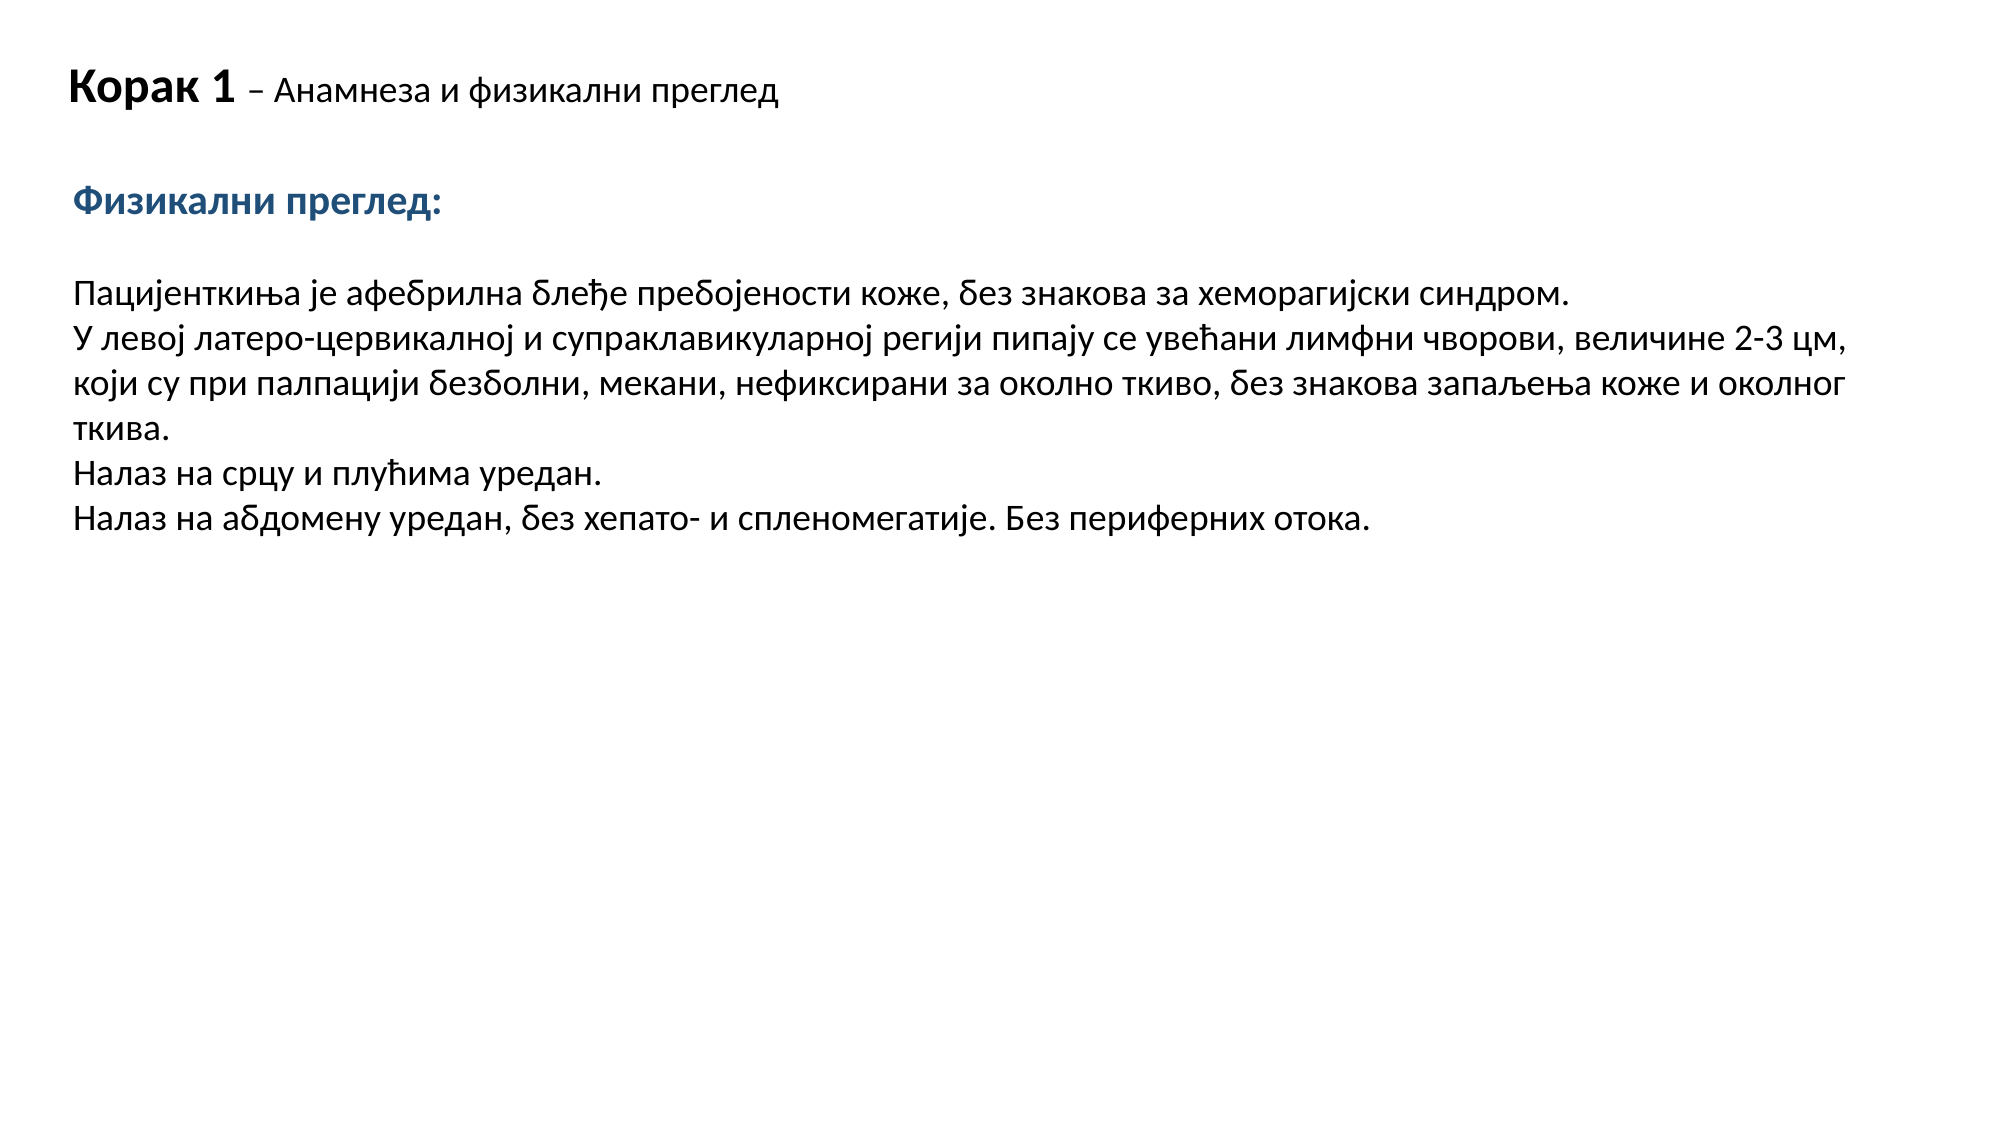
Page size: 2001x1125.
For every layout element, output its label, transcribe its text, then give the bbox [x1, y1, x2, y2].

text_box Физикални преглед: Пацијенткиња је афебрилна блеђе пребојености коже, без знакова за хеморагијски синдром. У левој латеро-цервикалној и супраклавикуларној регији пипају се увећани лимфни чворови, величине 2-3 цм, који су при палпацији безболни, мекани, нефиксирани за околно ткиво, без знакова запаљења коже и околног ткива. Налаз на срцу и плућима уредан. Налаз на абдомену уредан, без хепато- и спленомегатије. Без периферних отока. [58, 165, 1864, 545]
text_box Корак 1 – Анамнеза и физикални преглед [53, 45, 795, 121]
